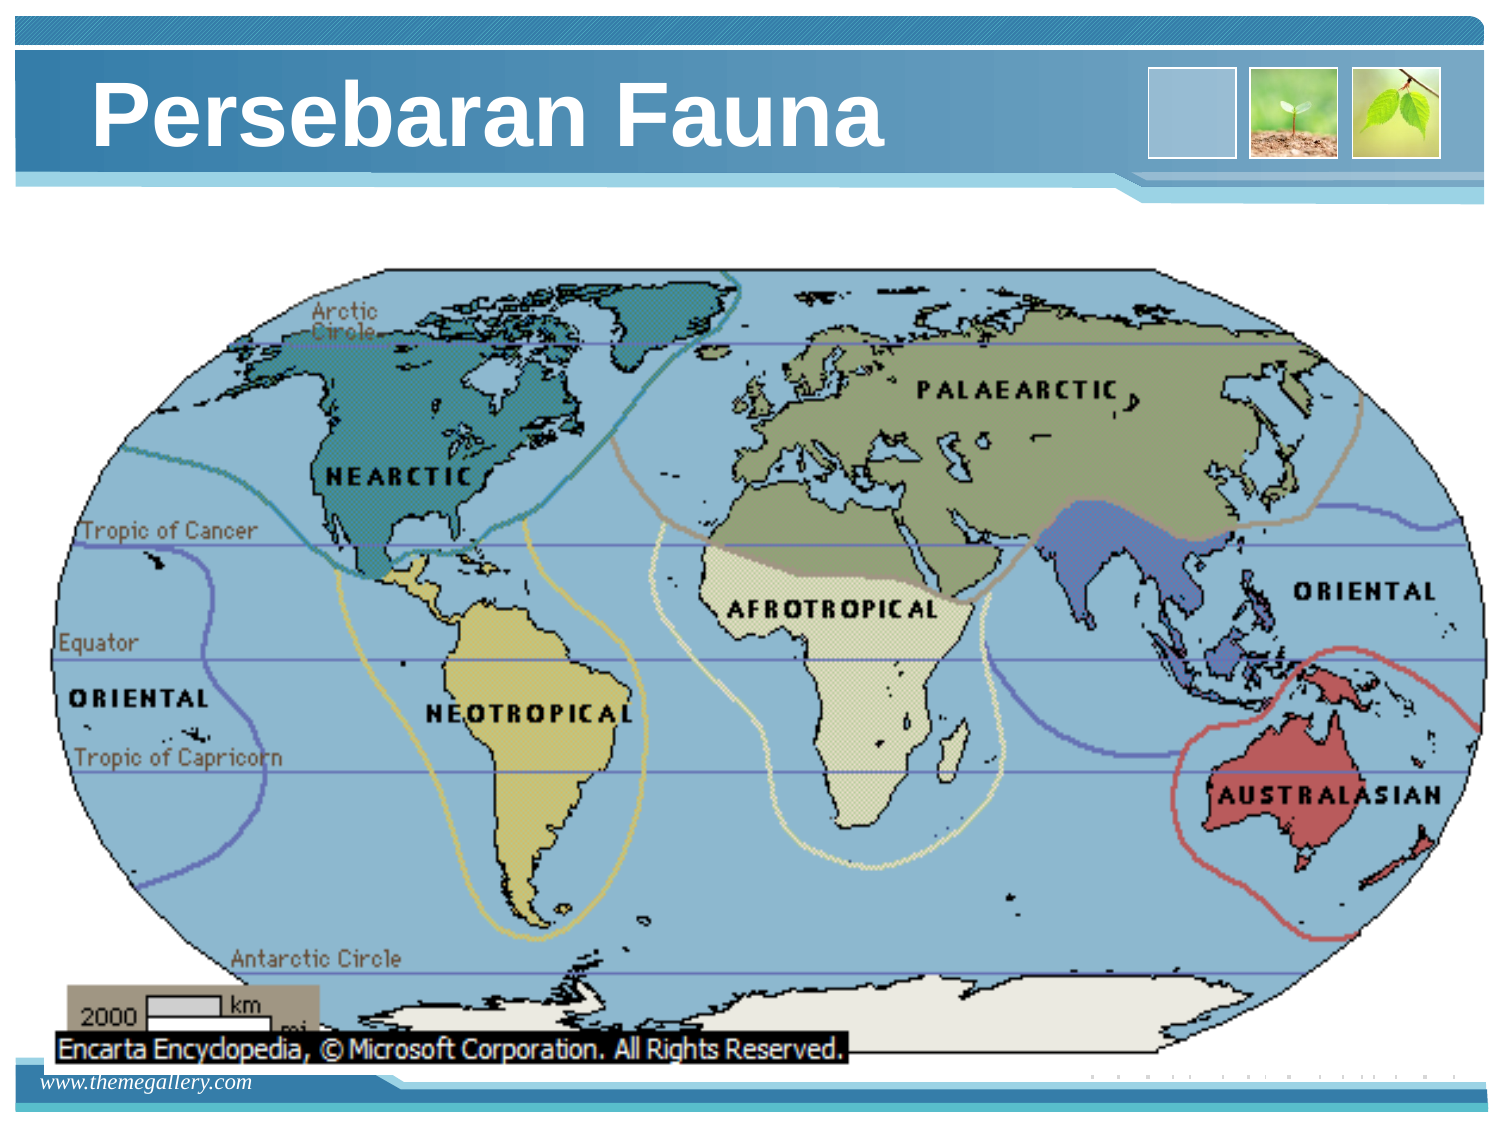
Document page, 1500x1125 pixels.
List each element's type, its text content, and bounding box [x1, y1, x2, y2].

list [43, 249, 1500, 1076]
picture [1353, 69, 1439, 157]
title Persebaran Fauna [74, 38, 1138, 182]
picture [1251, 69, 1337, 157]
